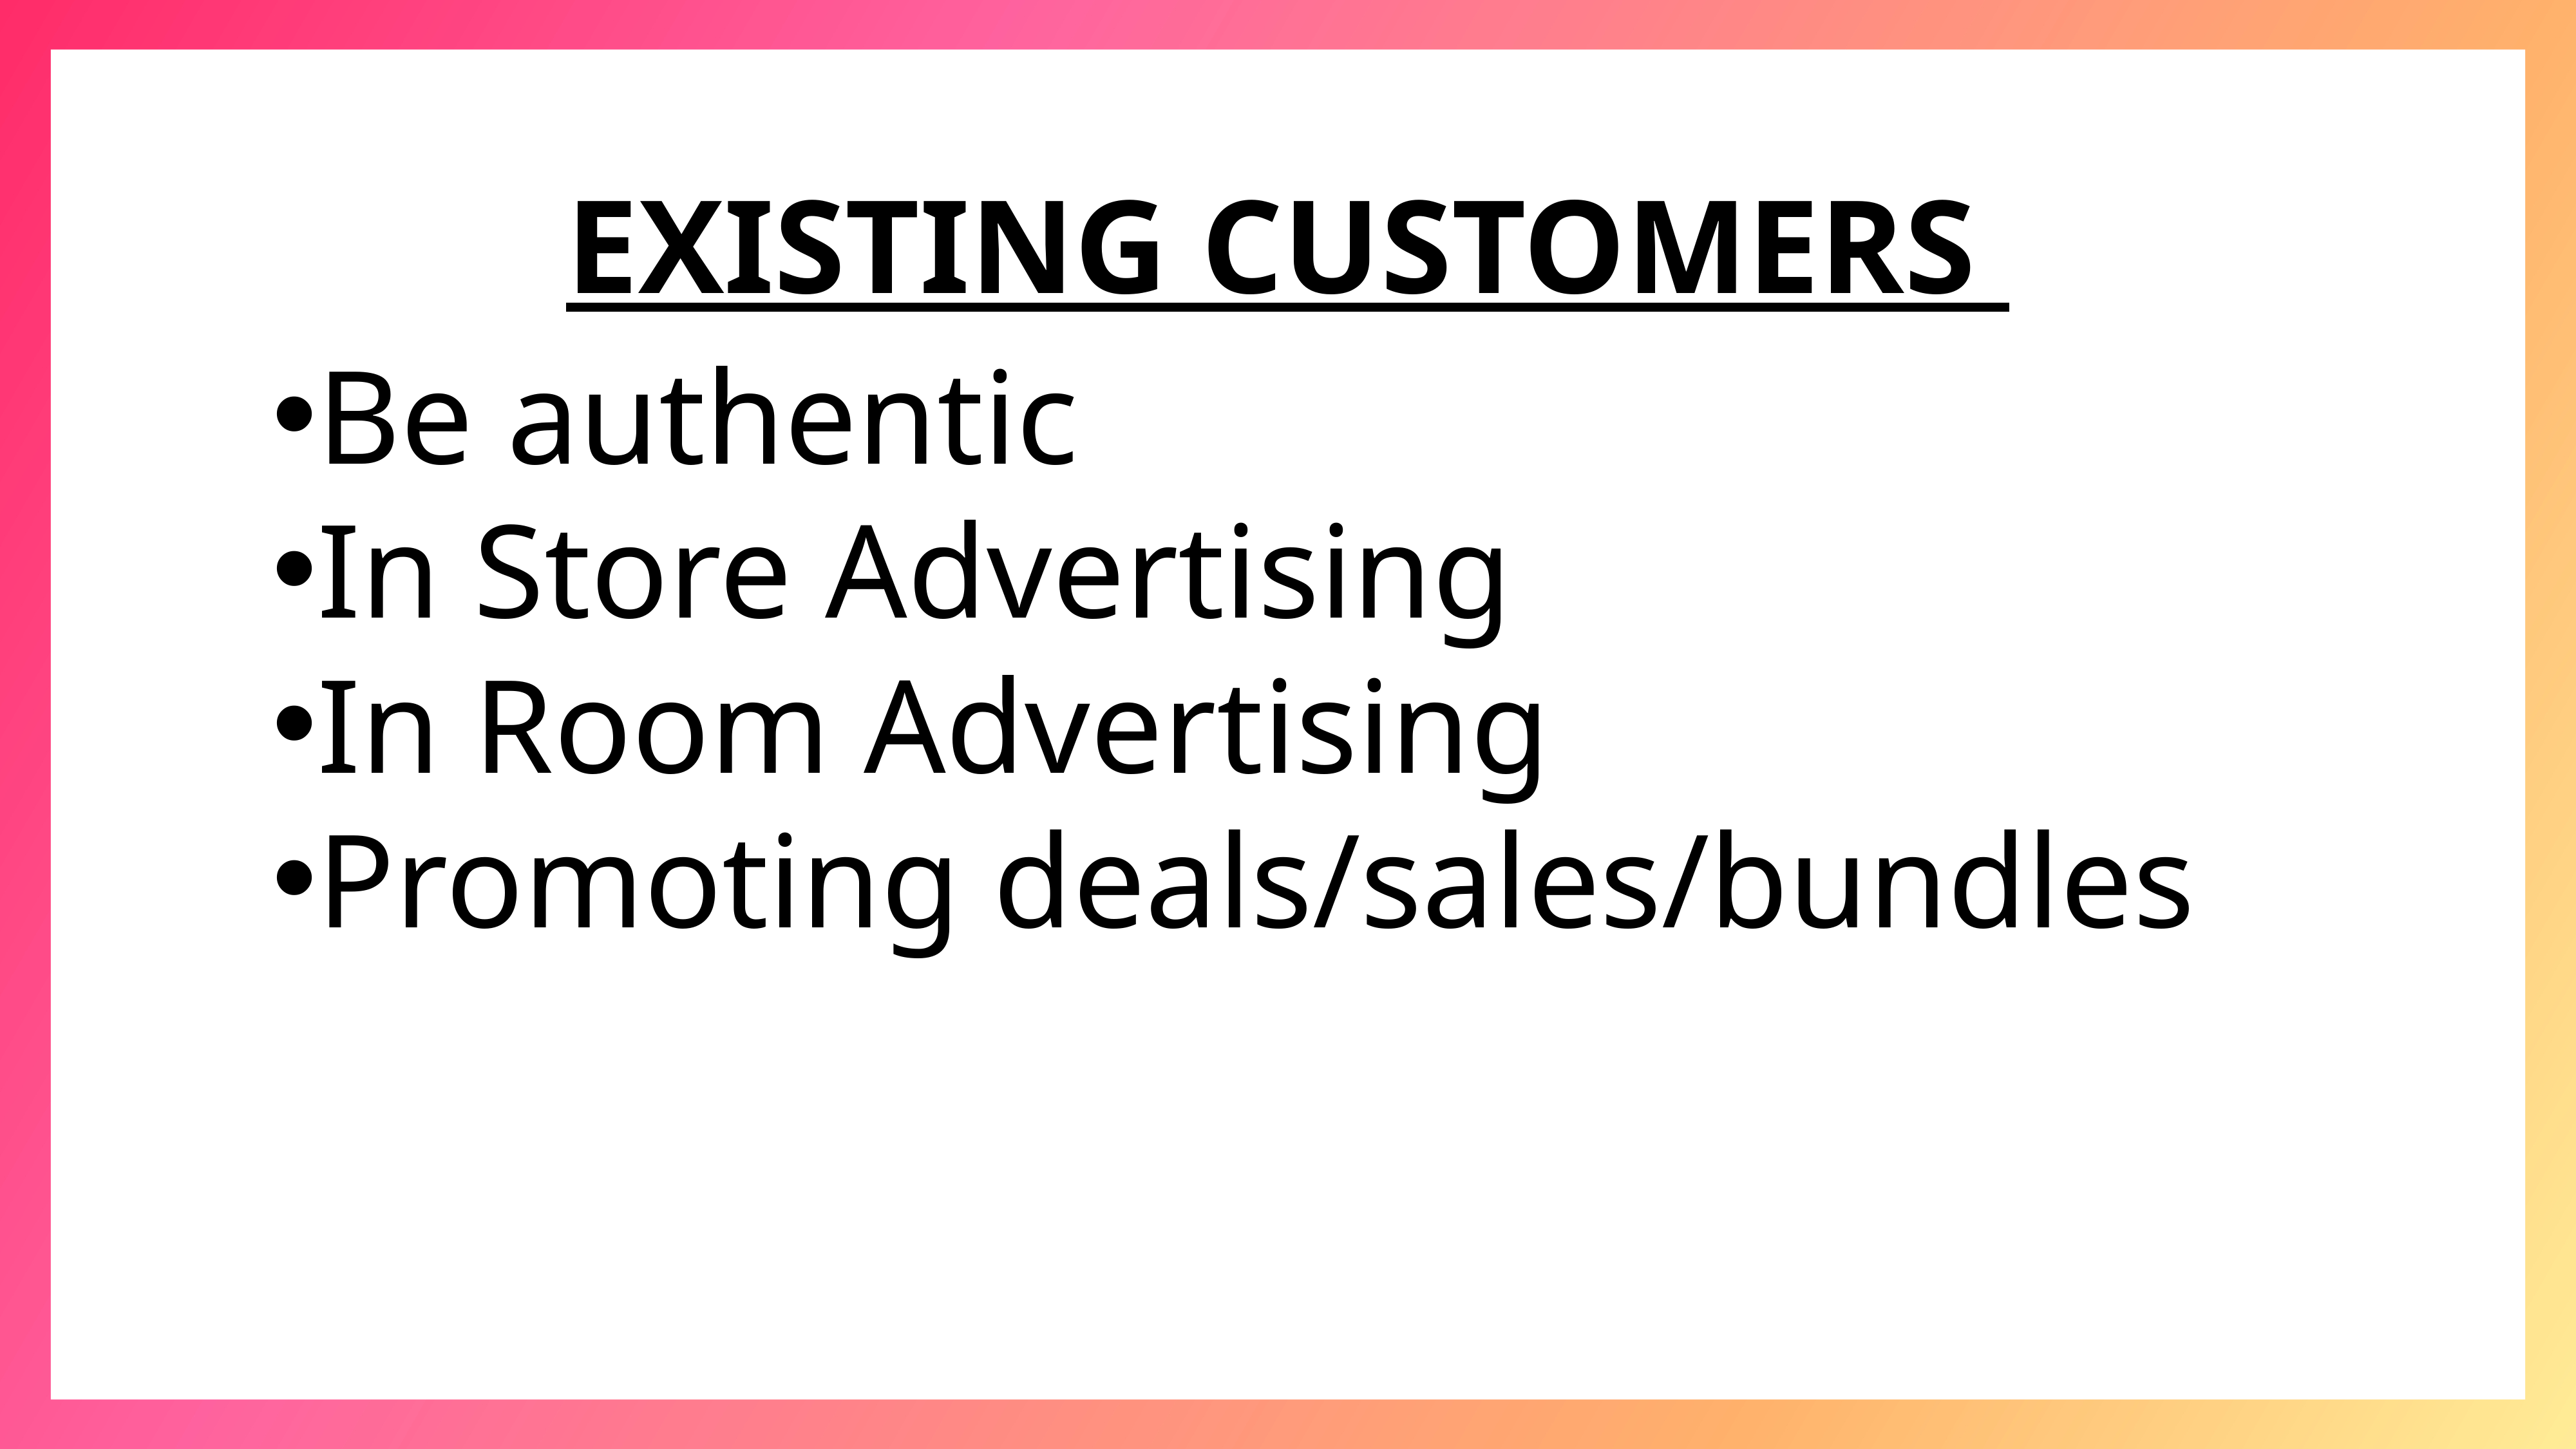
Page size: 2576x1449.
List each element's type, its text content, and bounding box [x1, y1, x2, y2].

picture [0, 0, 2576, 1449]
text_box EXISTING CUSTOMERS [168, 158, 2408, 325]
text_box Be authentic In Store Advertising In Room Advertising Promoting deals/sales/bundles [267, 329, 2344, 1268]
